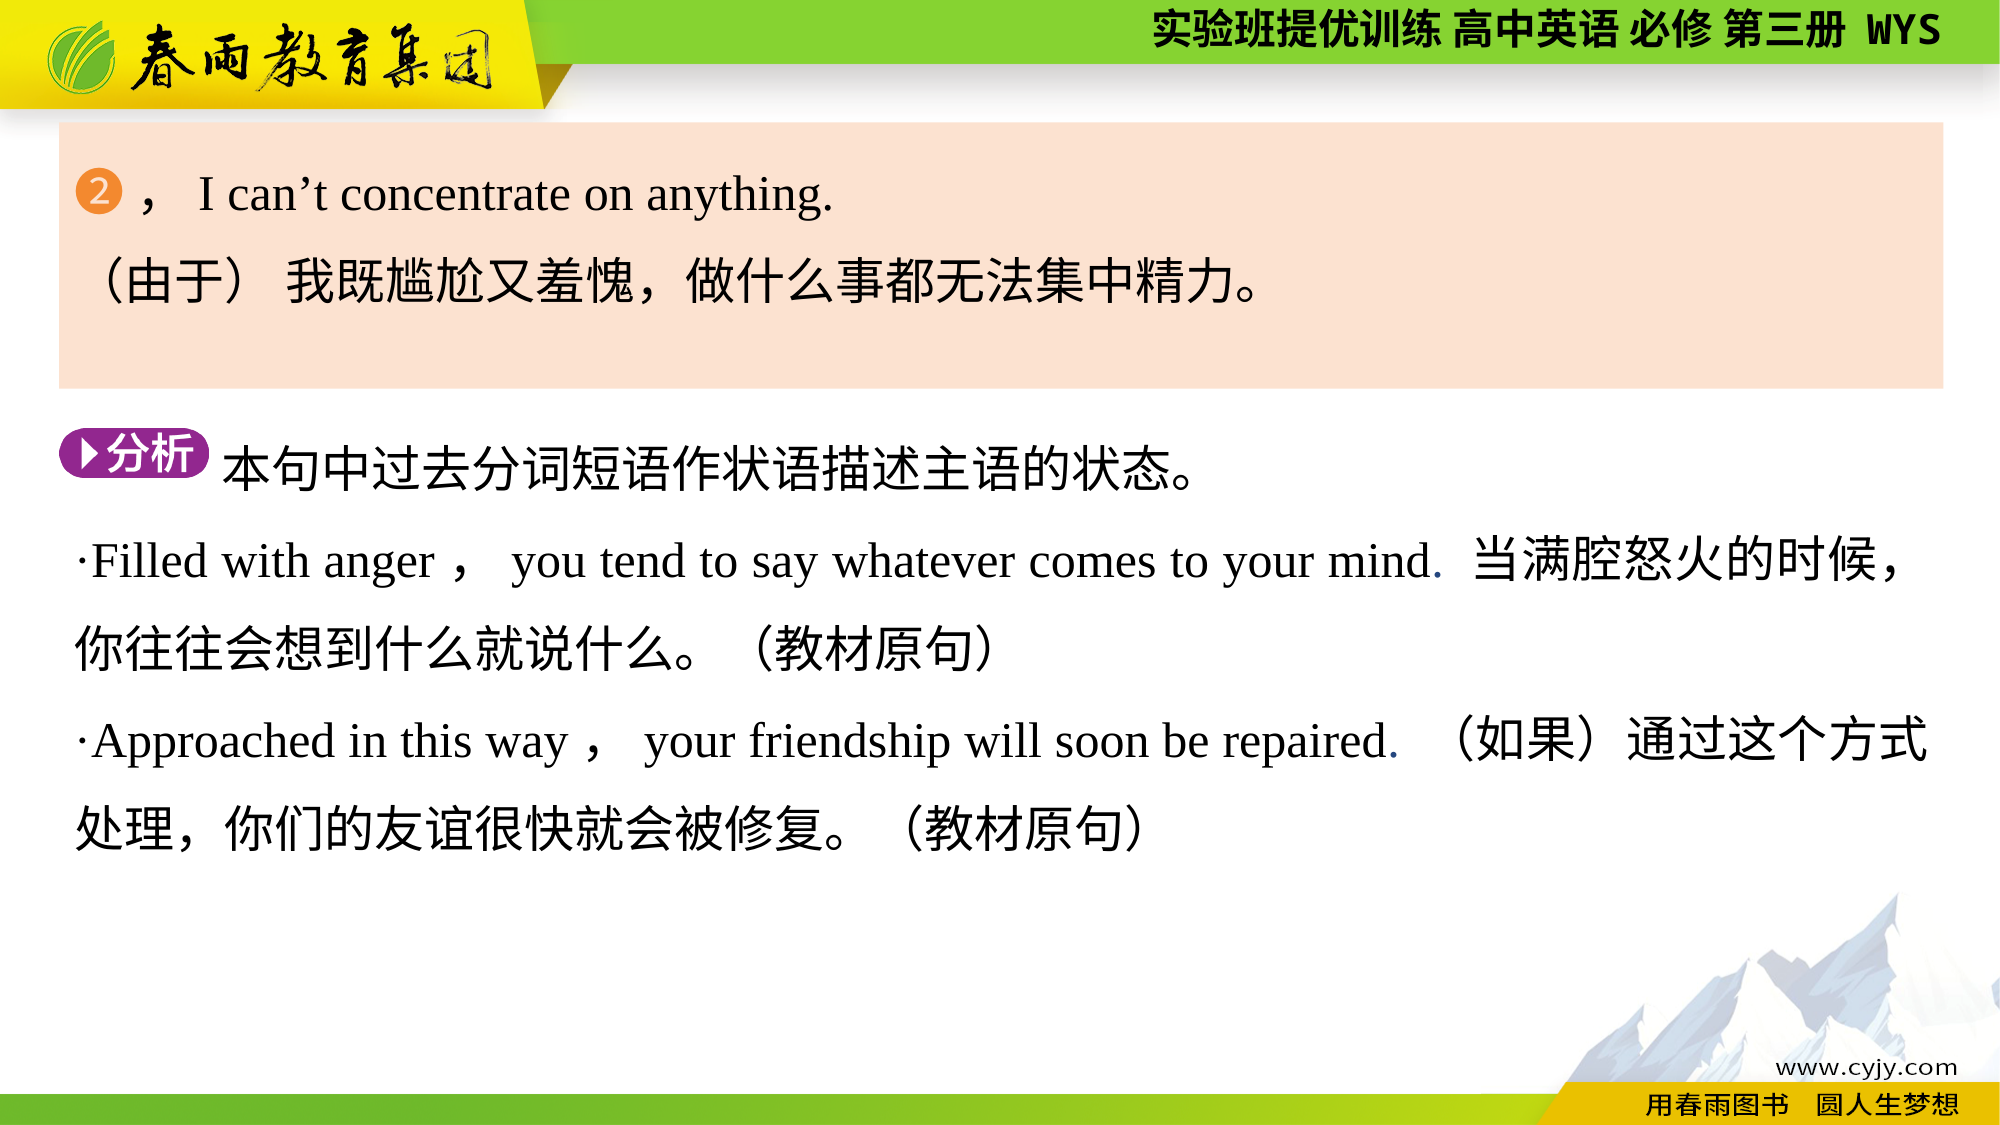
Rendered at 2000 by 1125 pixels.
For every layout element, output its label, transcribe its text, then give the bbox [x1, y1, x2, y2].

picture [0, 0, 2000, 1125]
text_box 本句中过去分词短语作状语描述主语的状态。 ·Filled with anger，you tend to say whatever comes to your mind. 当满腔怒火的时候，你往往会想到什么就说什么。（教材原句） ·Approached in this way，your friendship will soon be repaired. （如果）通过这个方式处理，你们的友谊很快就会被修复。（教材原句） [59, 400, 1944, 865]
